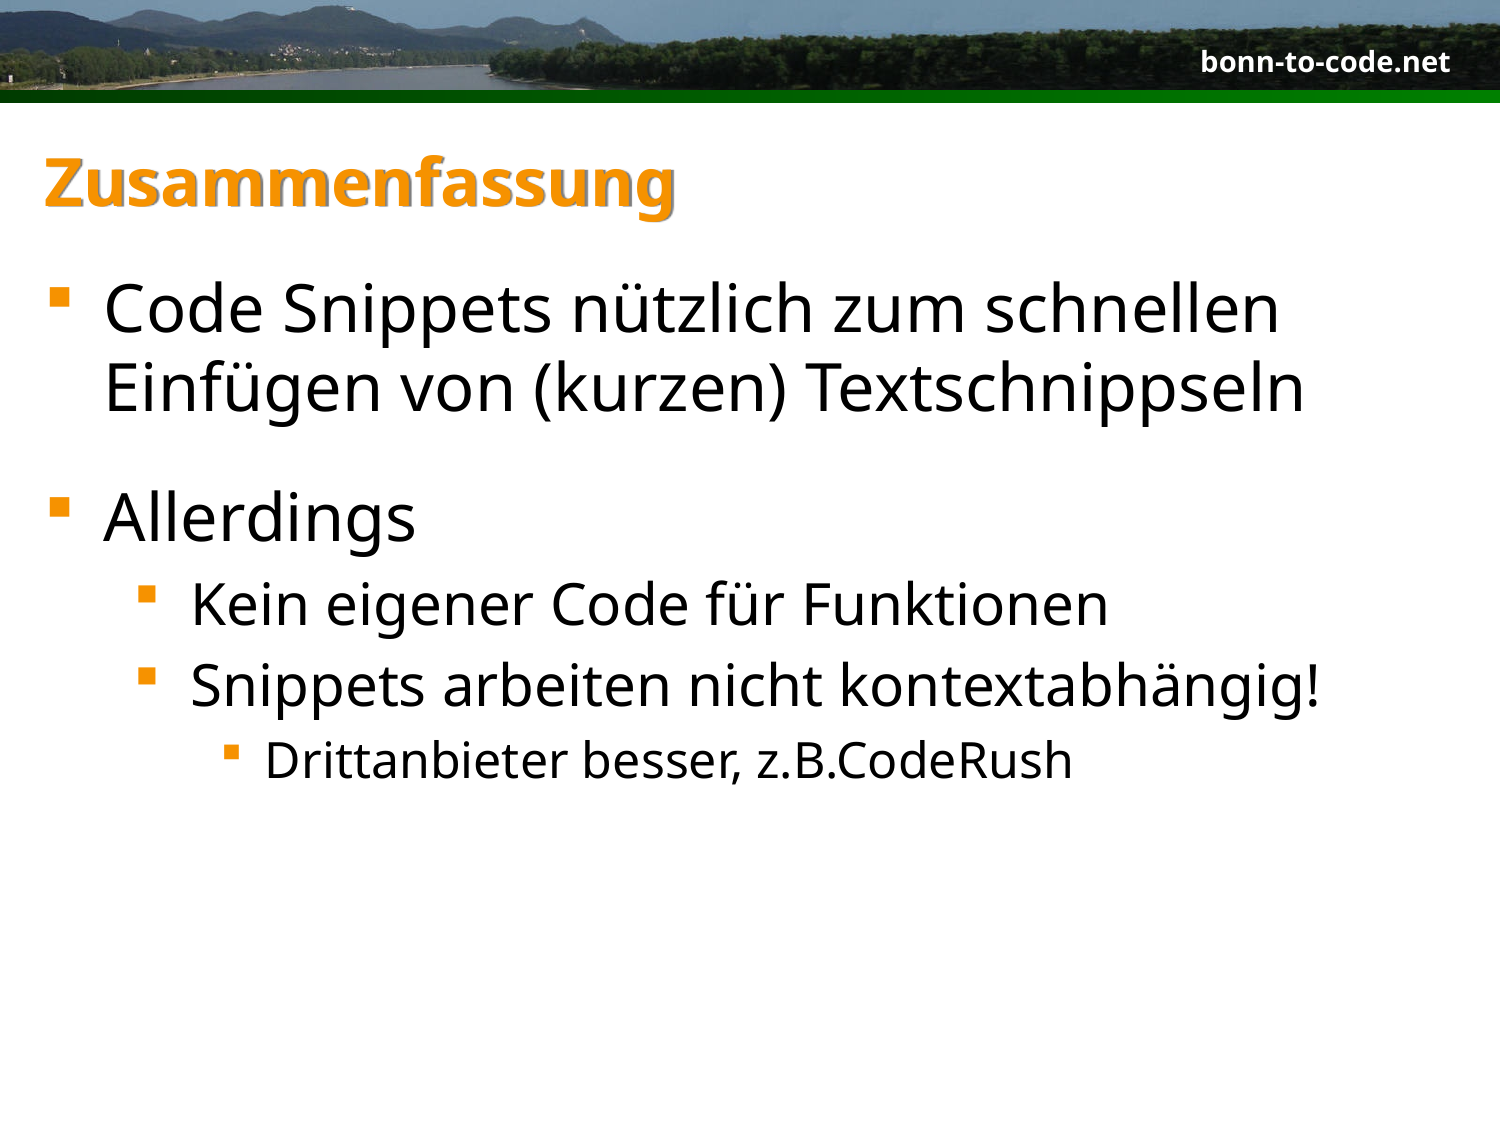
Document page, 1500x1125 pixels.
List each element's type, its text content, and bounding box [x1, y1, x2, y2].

list Code Snippets nützlich zum schnellen Einfügen von (kurzen) Textschnippseln Allerdings Kein eigener Code für Funktionen Snippets arbeiten nicht kontextabhängig! Drittanbieter besser, z.B.CodeRush [29, 257, 1471, 1114]
title Zusammenfassung [29, 101, 1471, 257]
picture [0, 0, 1500, 90]
